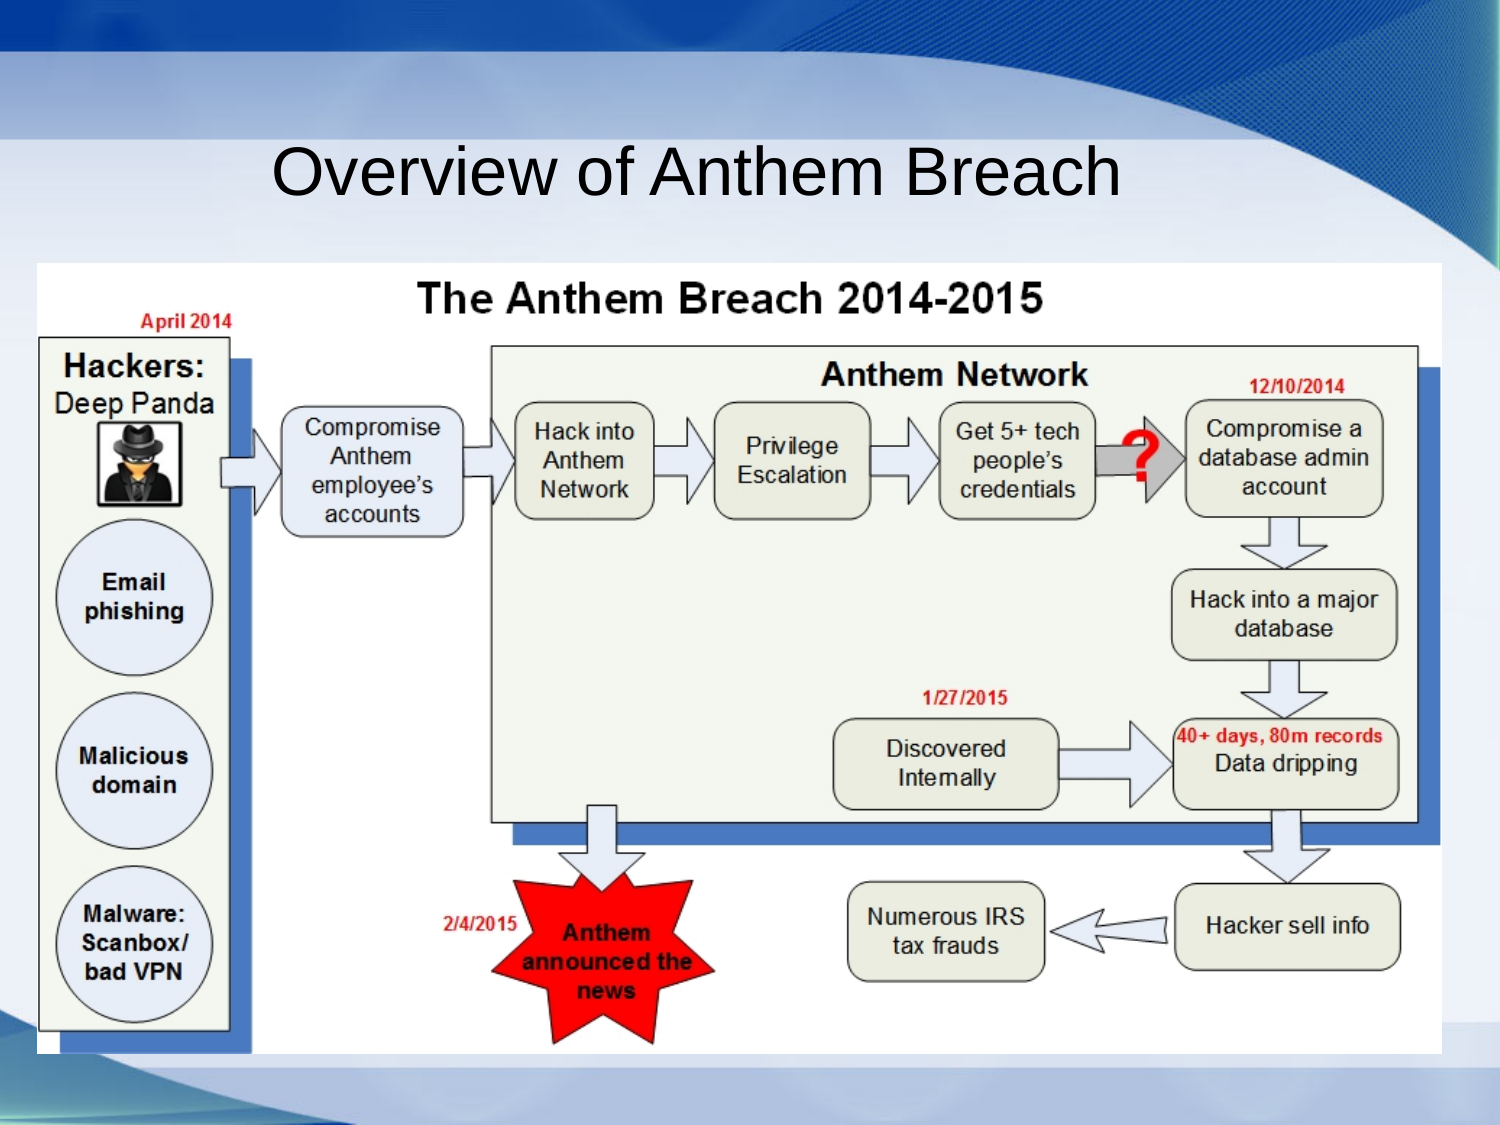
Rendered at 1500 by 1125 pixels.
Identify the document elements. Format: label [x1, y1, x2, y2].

title [103, 59, 1397, 262]
picture [0, 0, 1500, 1125]
